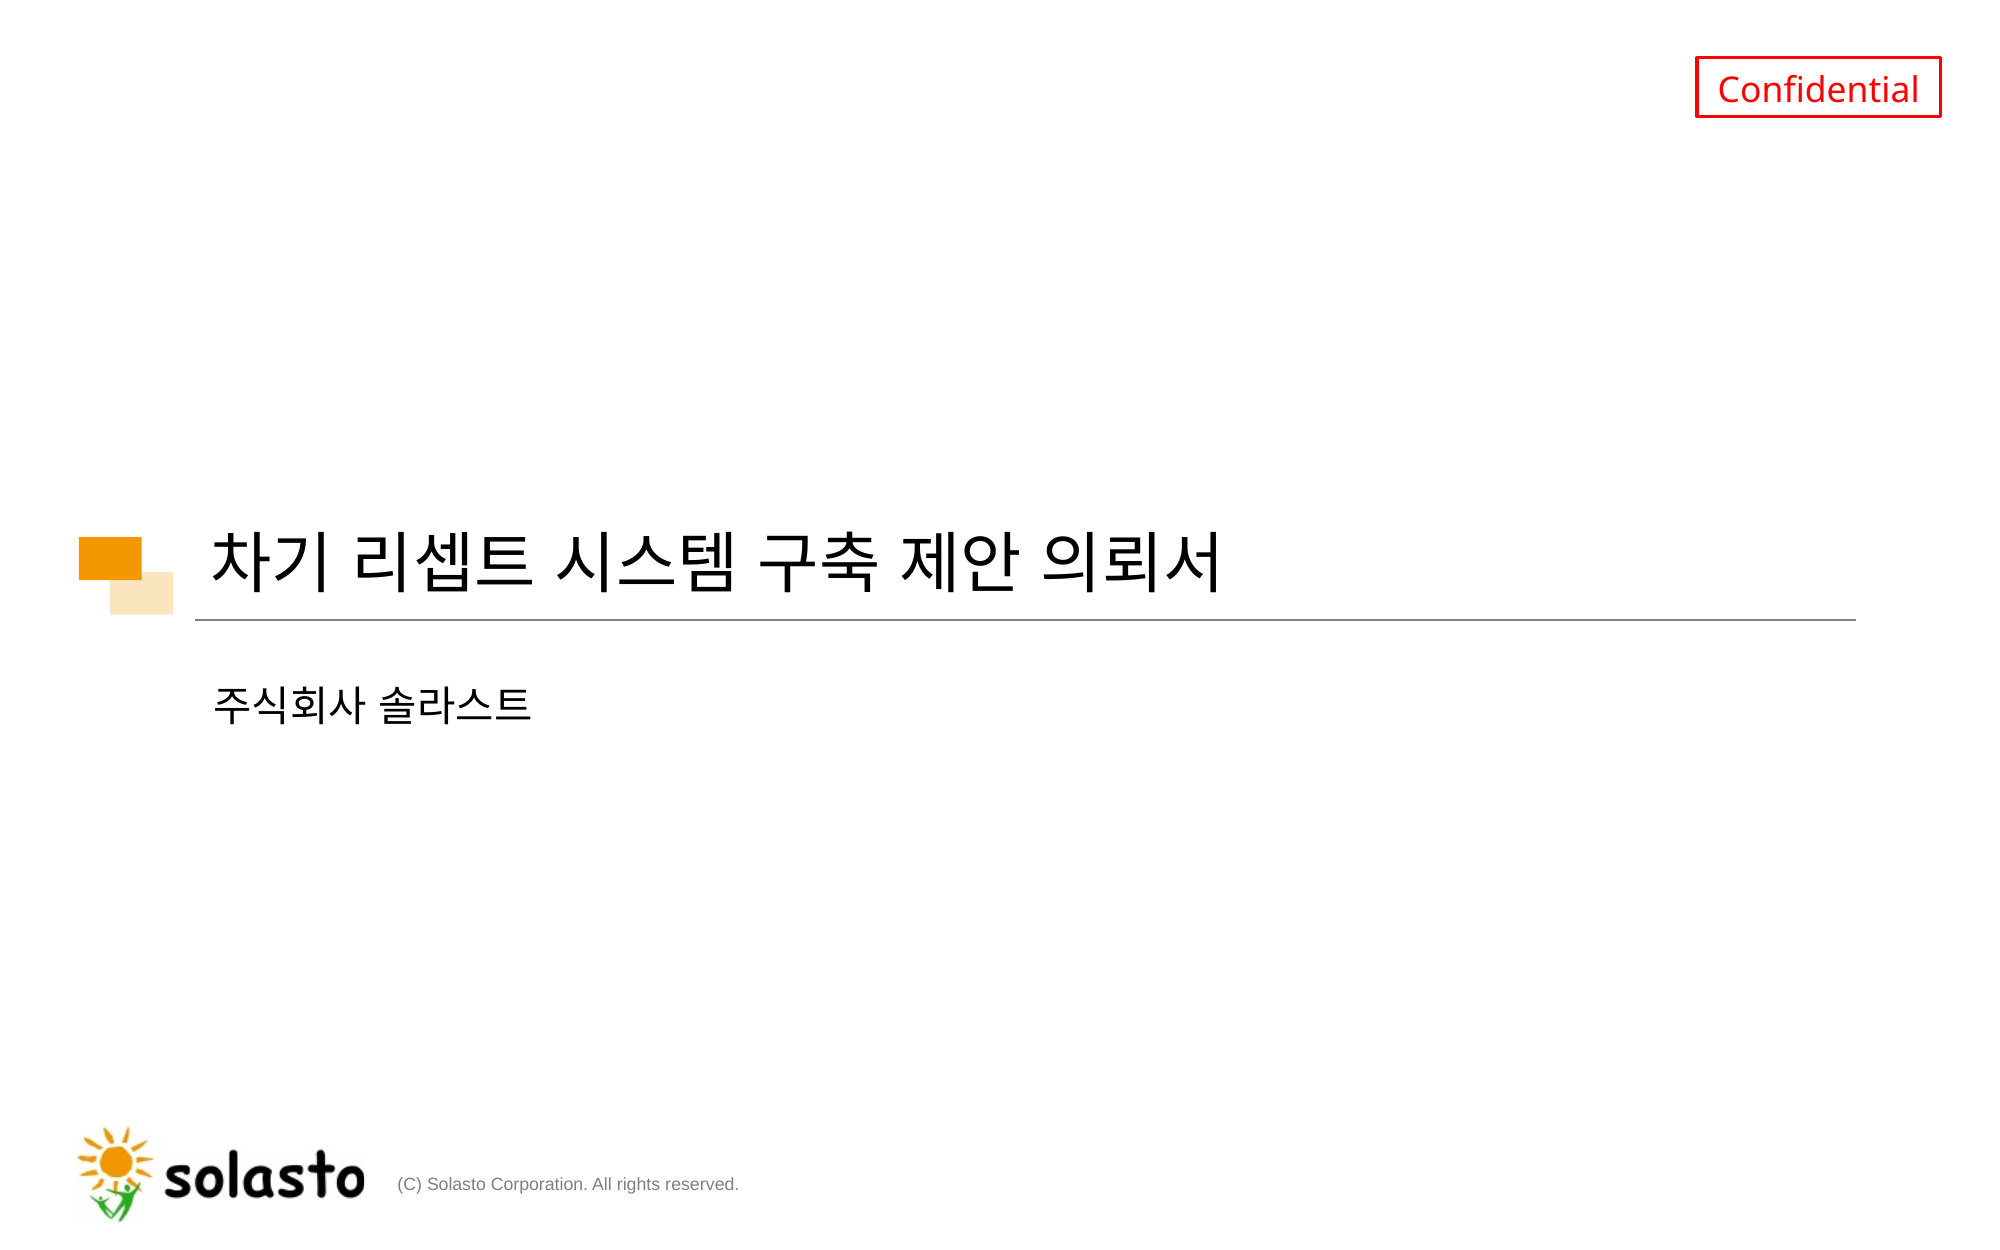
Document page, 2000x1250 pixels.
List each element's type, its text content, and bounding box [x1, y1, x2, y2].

title 차기 리셉트 시스템 구축 제안 의뢰서 [195, 520, 1857, 602]
picture [77, 1125, 365, 1224]
subtitle 주식회사 솔라스트 [195, 672, 1857, 738]
